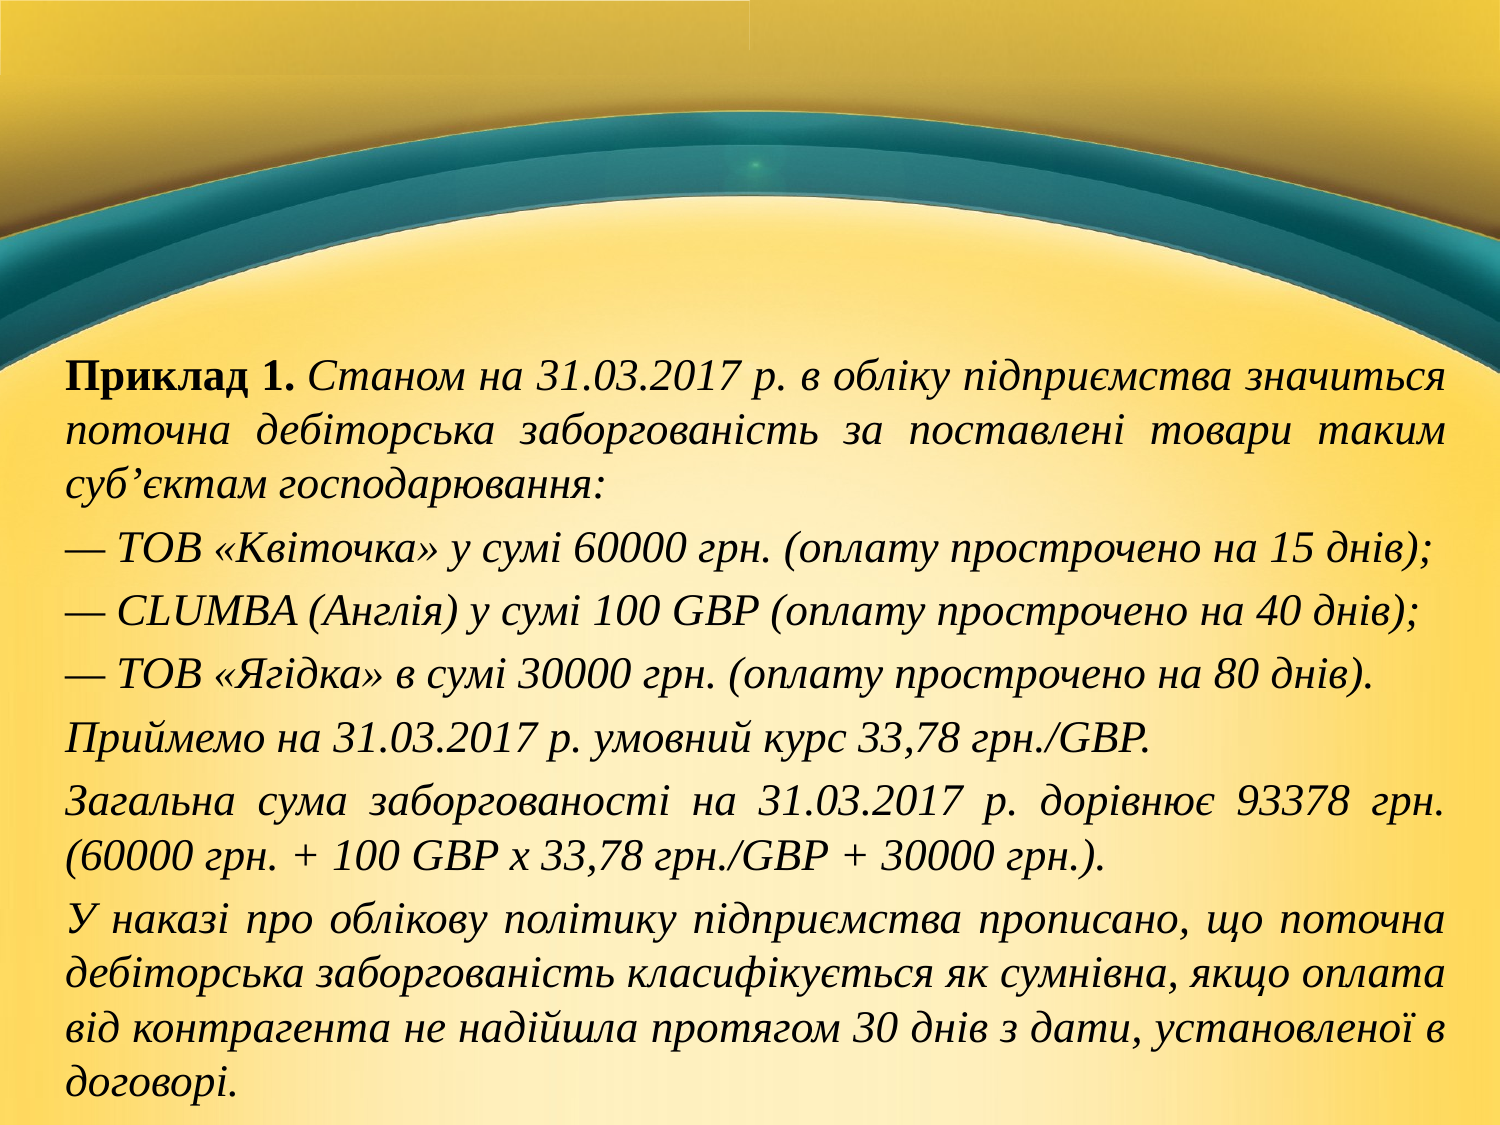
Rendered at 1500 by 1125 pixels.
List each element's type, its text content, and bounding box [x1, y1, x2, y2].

picture [0, 0, 1500, 1125]
list Приклад 1. Станом на 31.03.2017 р. в обліку підприємства значиться поточна дебіторська заборгованість за поставлені товари таким суб’єктам господарювання: — ТОВ «Квіточка» у сумі 60000 грн. (оплату прострочено на 15 днів); — CLUMBA (Англія) у сумі 100 GBP (оплату прострочено на 40 днів); — ТОВ «Ягідка» в сумі 30000 грн. (оплату прострочено на 80 днів). Приймемо на 31.03.2017 р. умовний курс 33,78 грн./GBP. Загальна сума заборгованості на 31.03.2017 р. дорівнює 93378 грн. (60000 грн. + 100 GBP х 33,78 грн./GBP + 30000 грн.). У наказі про облікову політику підприємства прописано, що поточна дебіторська заборгованість класифікується як сумнівна, якщо оплата від контрагента не надійшла протягом 30 днів з дати, установленої в договорі. [50, 337, 1463, 1125]
